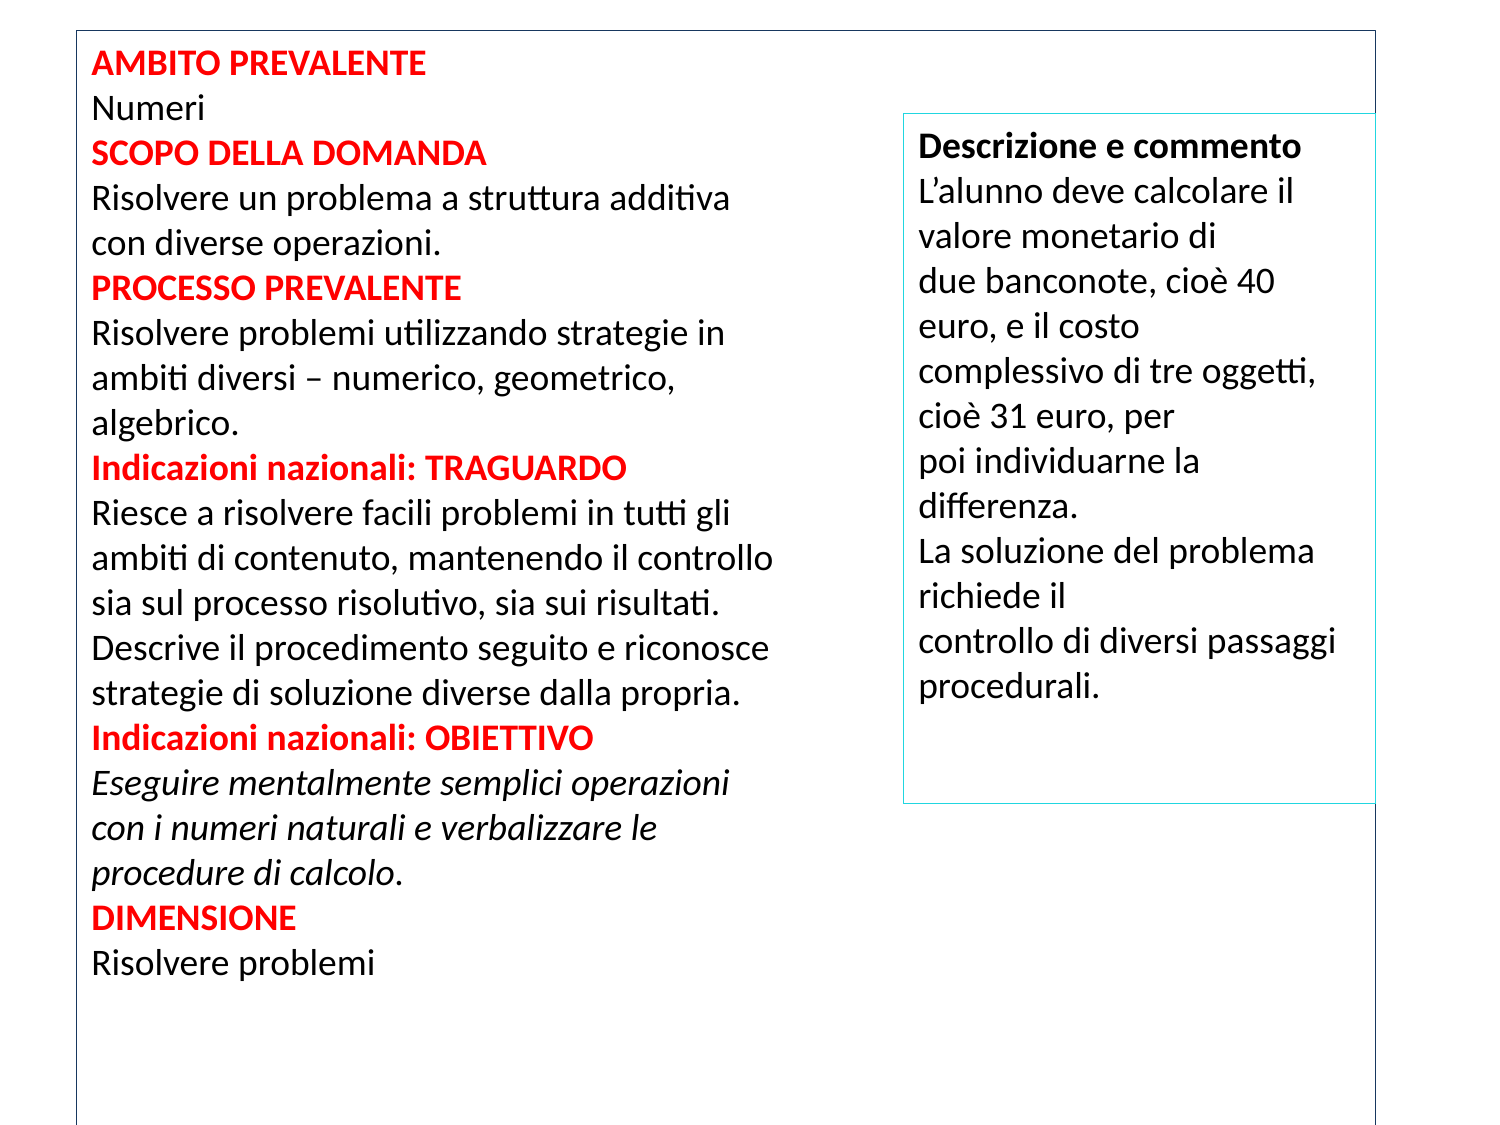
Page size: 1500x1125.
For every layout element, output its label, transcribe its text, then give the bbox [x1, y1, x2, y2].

text_box Descrizione e commento L’alunno deve calcolare il valore monetario di due banconote, cioè 40 euro, e il costo complessivo di tre oggetti, cioè 31 euro, per poi individuarne la differenza. La soluzione del problema richiede il controllo di diversi passaggi procedurali. [903, 113, 1376, 804]
text_box AMBITO PREVALENTE Numeri SCOPO DELLA DOMANDA Risolvere un problema a struttura additiva con diverse operazioni. PROCESSO PREVALENTE Risolvere problemi utilizzando strategie in ambiti diversi – numerico, geometrico, algebrico. Indicazioni nazionali: TRAGUARDO Riesce a risolvere facili problemi in tutti gli ambiti di contenuto, mantenendo il controllo sia sul processo risolutivo, sia sui risultati. Descrive il procedimento seguito e riconosce strategie di soluzione diverse dalla propria. Indicazioni nazionali: OBIETTIVO Eseguire mentalmente semplici operazioni con i numeri naturali e verbalizzare le procedure di calcolo. DIMENSIONE Risolvere problemi [76, 30, 1376, 1125]
